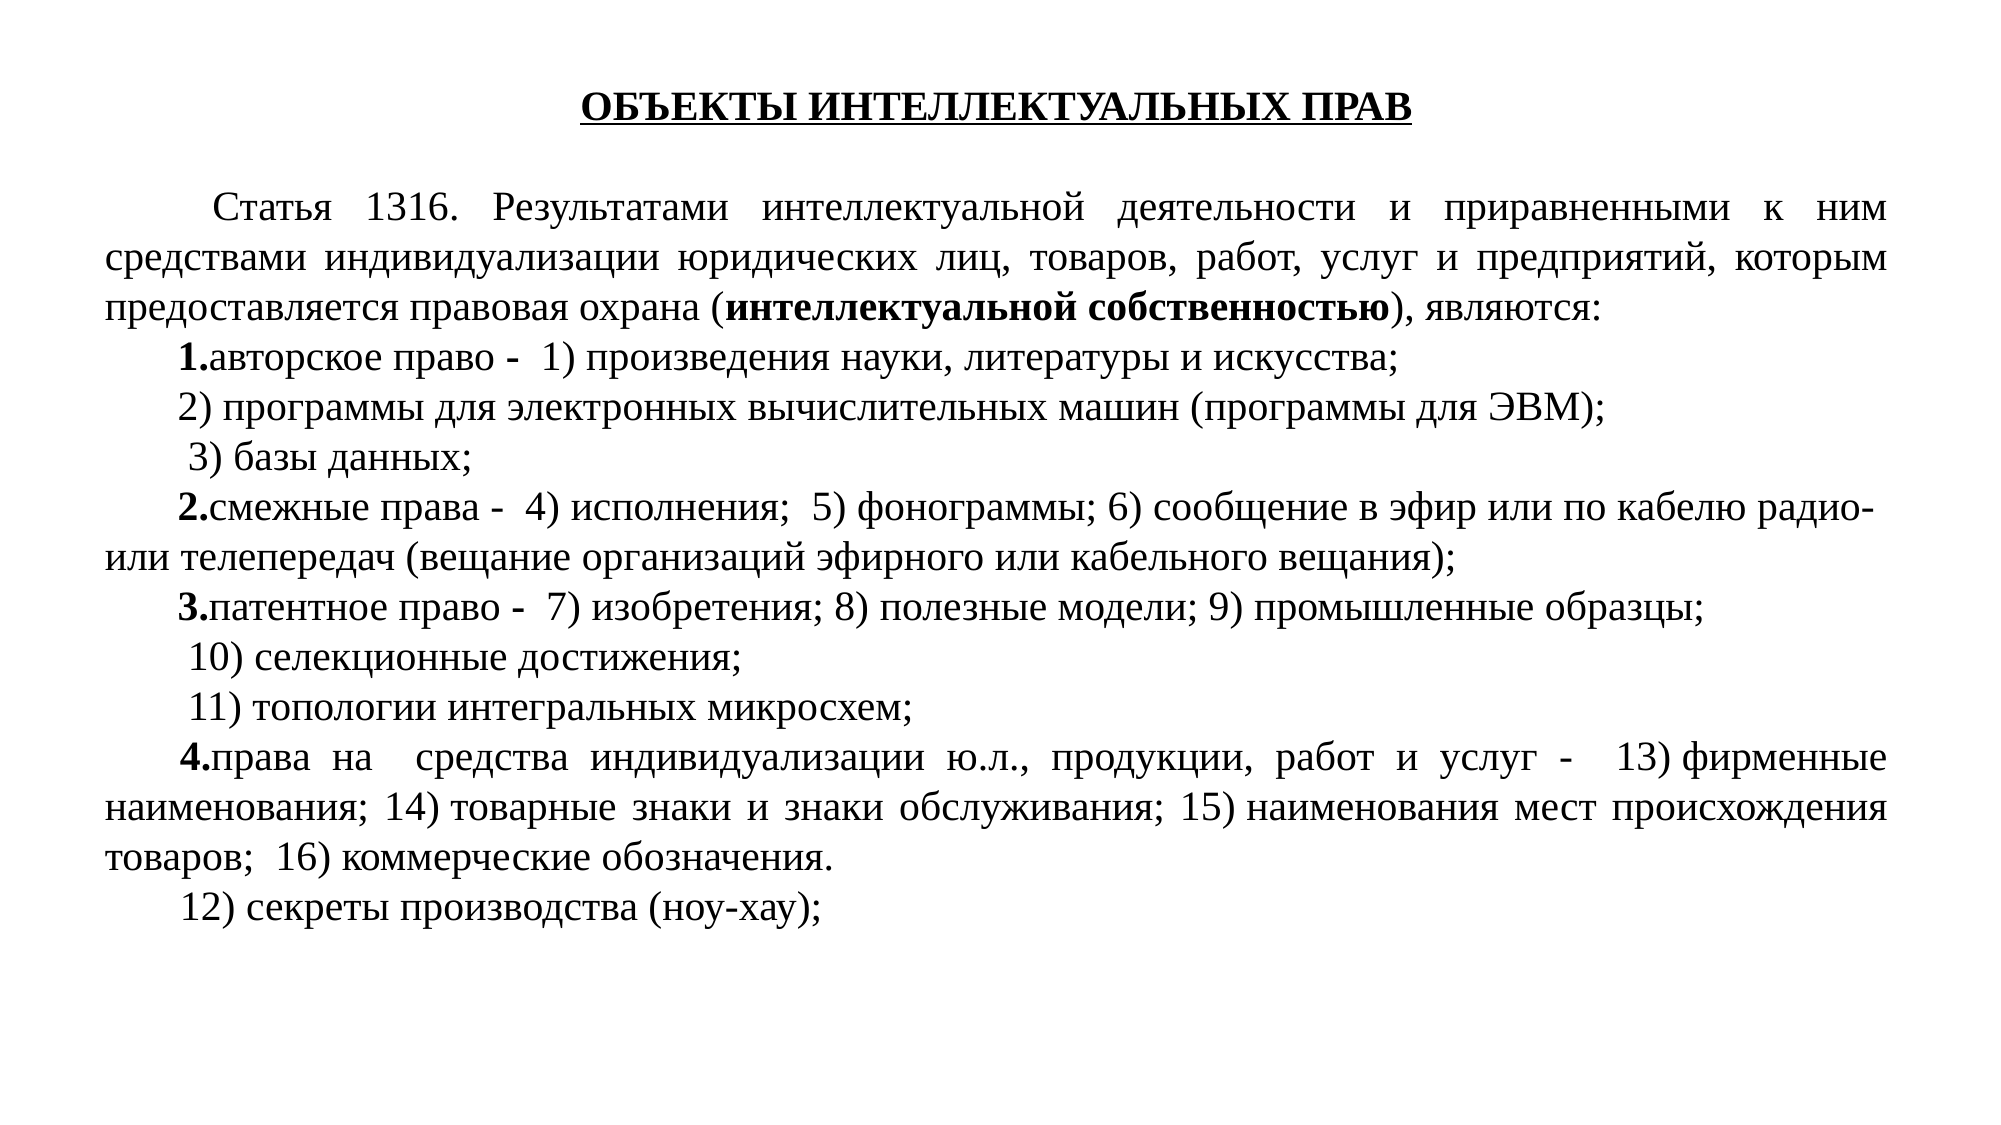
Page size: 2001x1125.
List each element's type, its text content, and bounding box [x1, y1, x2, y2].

text_box ОБЪЕКТЫ ИНТЕЛЛЕКТУАЛЬНЫХ ПРАВ Статья 1316. Результатами интеллектуальной деятельности и приравненными к ним средствами индивидуализации юридических лиц, товаров, работ, услуг и предприятий, которым предоставляется правовая охрана (интеллектуальной собственностью), являются: 1.авторское право - 1) произведения науки, литературы и искусства; 2) программы для электронных вычислительных машин (программы для ЭВМ); 3) базы данных; 2.смежные права - 4) исполнения; 5) фонограммы; 6) сообщение в эфир или по кабелю радио- или телепередач (вещание организаций эфирного или кабельного вещания); 3.патентное право - 7) изобретения; 8) полезные модели; 9) промышленные образцы; 10) селекционные достижения; 11) топологии интегральных микросхем; 4.права на средства индивидуализации ю.л., продукции, работ и услуг - 13) фирменные наименования; 14) товарные знаки и знаки обслуживания; 15) наименования мест происхождения товаров; 16) коммерческие обозначения. 12) секреты производства (ноу-хау); [89, 71, 1903, 982]
